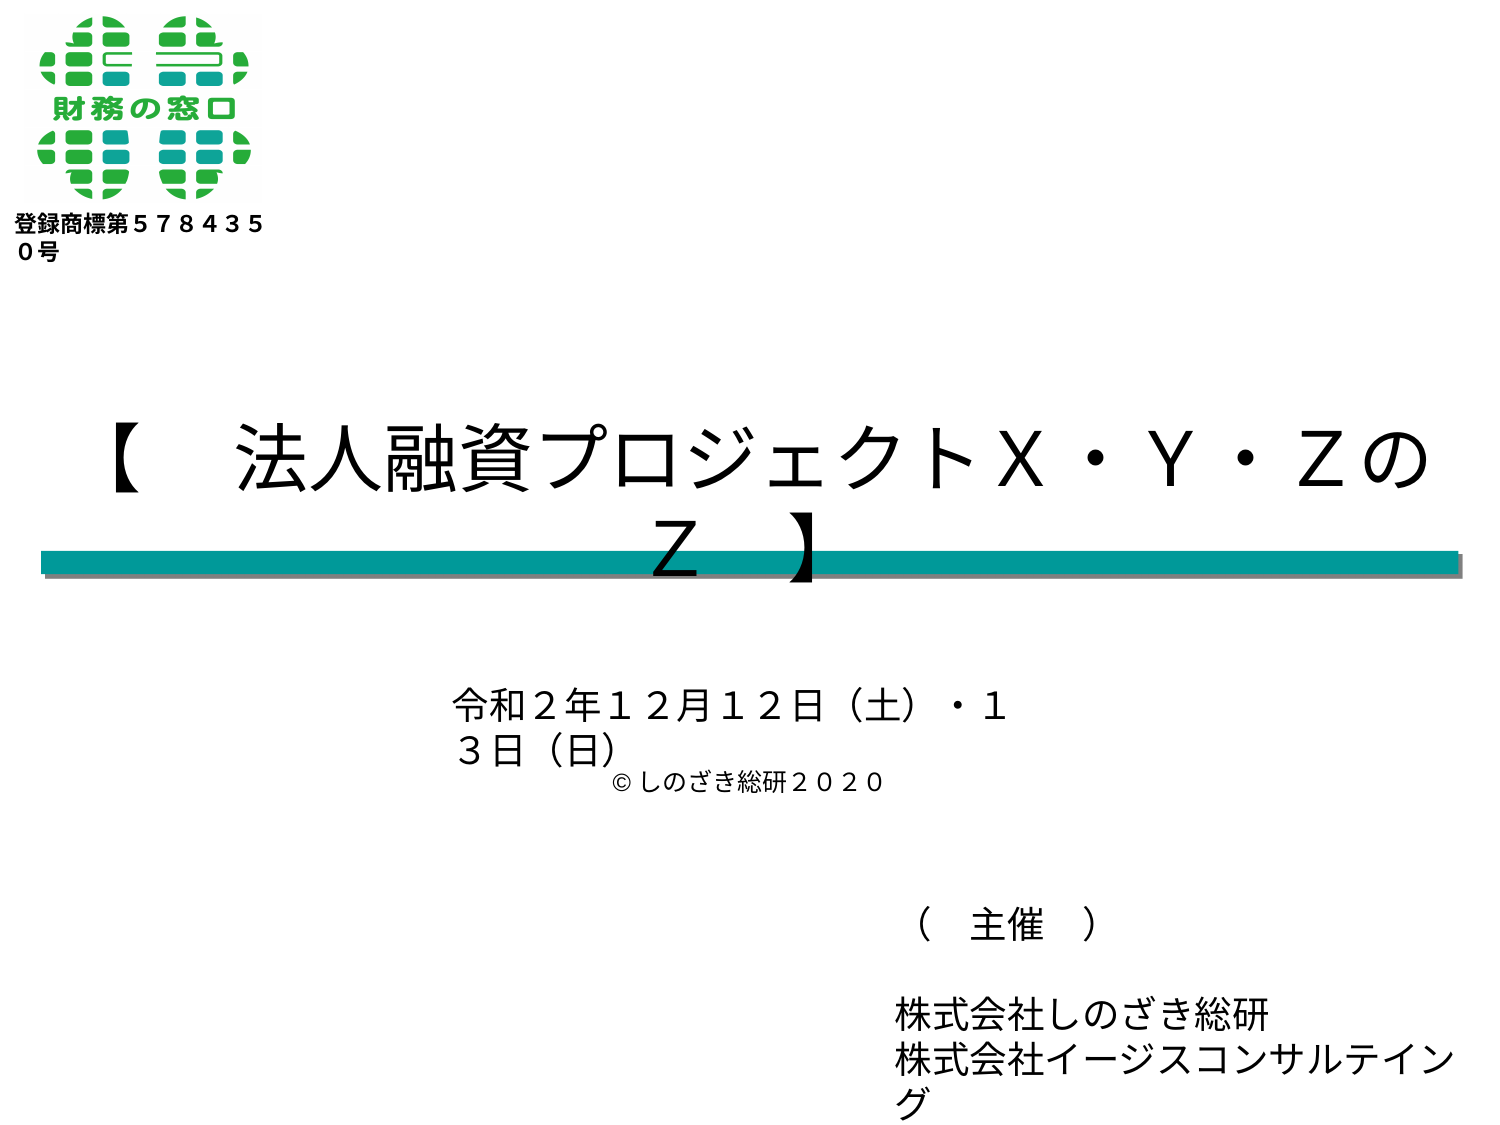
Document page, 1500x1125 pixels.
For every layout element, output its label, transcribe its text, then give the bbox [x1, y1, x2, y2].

picture [24, 13, 262, 203]
text_box （ 主催 ） 株式会社しのざき総研 株式会社イージスコンサルテイング [879, 893, 1483, 1125]
text_box 令和２年１２月１２日（土）・１３日（日） [436, 674, 1063, 780]
text_box 登録商標第５７８４３５０号 [0, 202, 287, 273]
title 【 法人融資プロジェクトＸ・Ｙ・ＺのＺ 】 [47, 425, 1453, 579]
footer ©しのざき総研２０２０ [512, 759, 988, 805]
